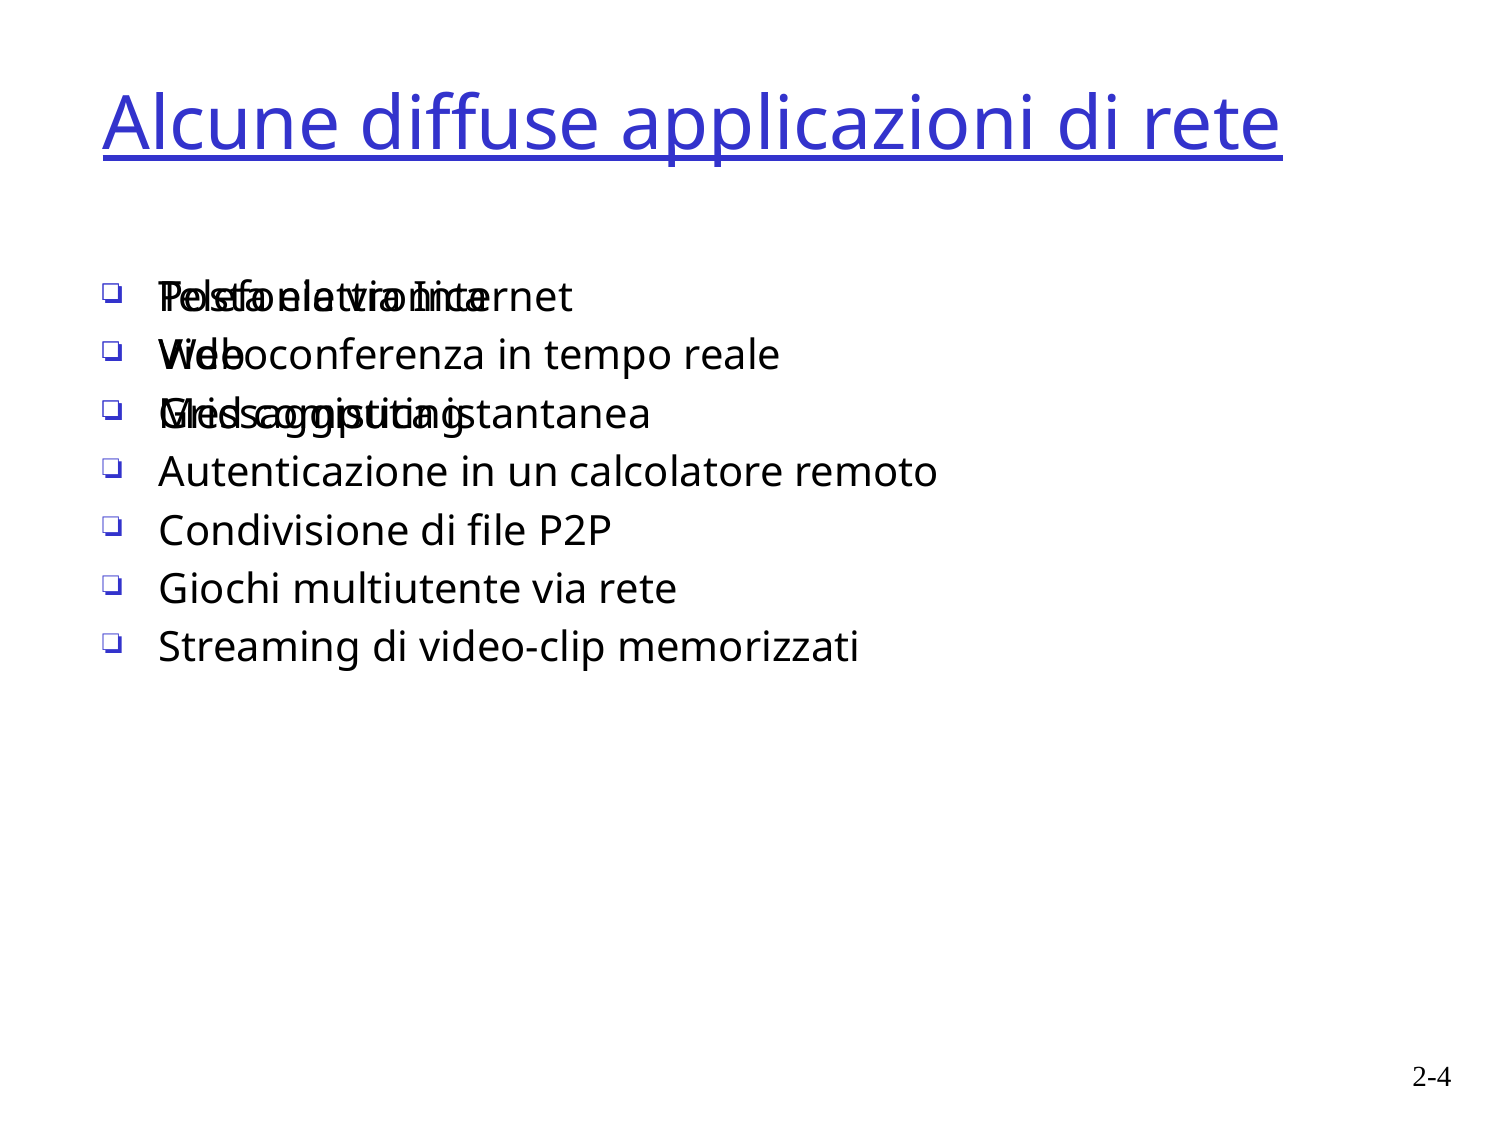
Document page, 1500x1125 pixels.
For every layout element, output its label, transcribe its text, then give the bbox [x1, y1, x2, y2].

title Alcune diffuse applicazioni di rete [87, 37, 1363, 203]
slide_number 2-4 [1362, 1049, 1467, 1125]
list Telefonia via Internet Videoconferenza in tempo reale Grid computing [87, 262, 1363, 1026]
